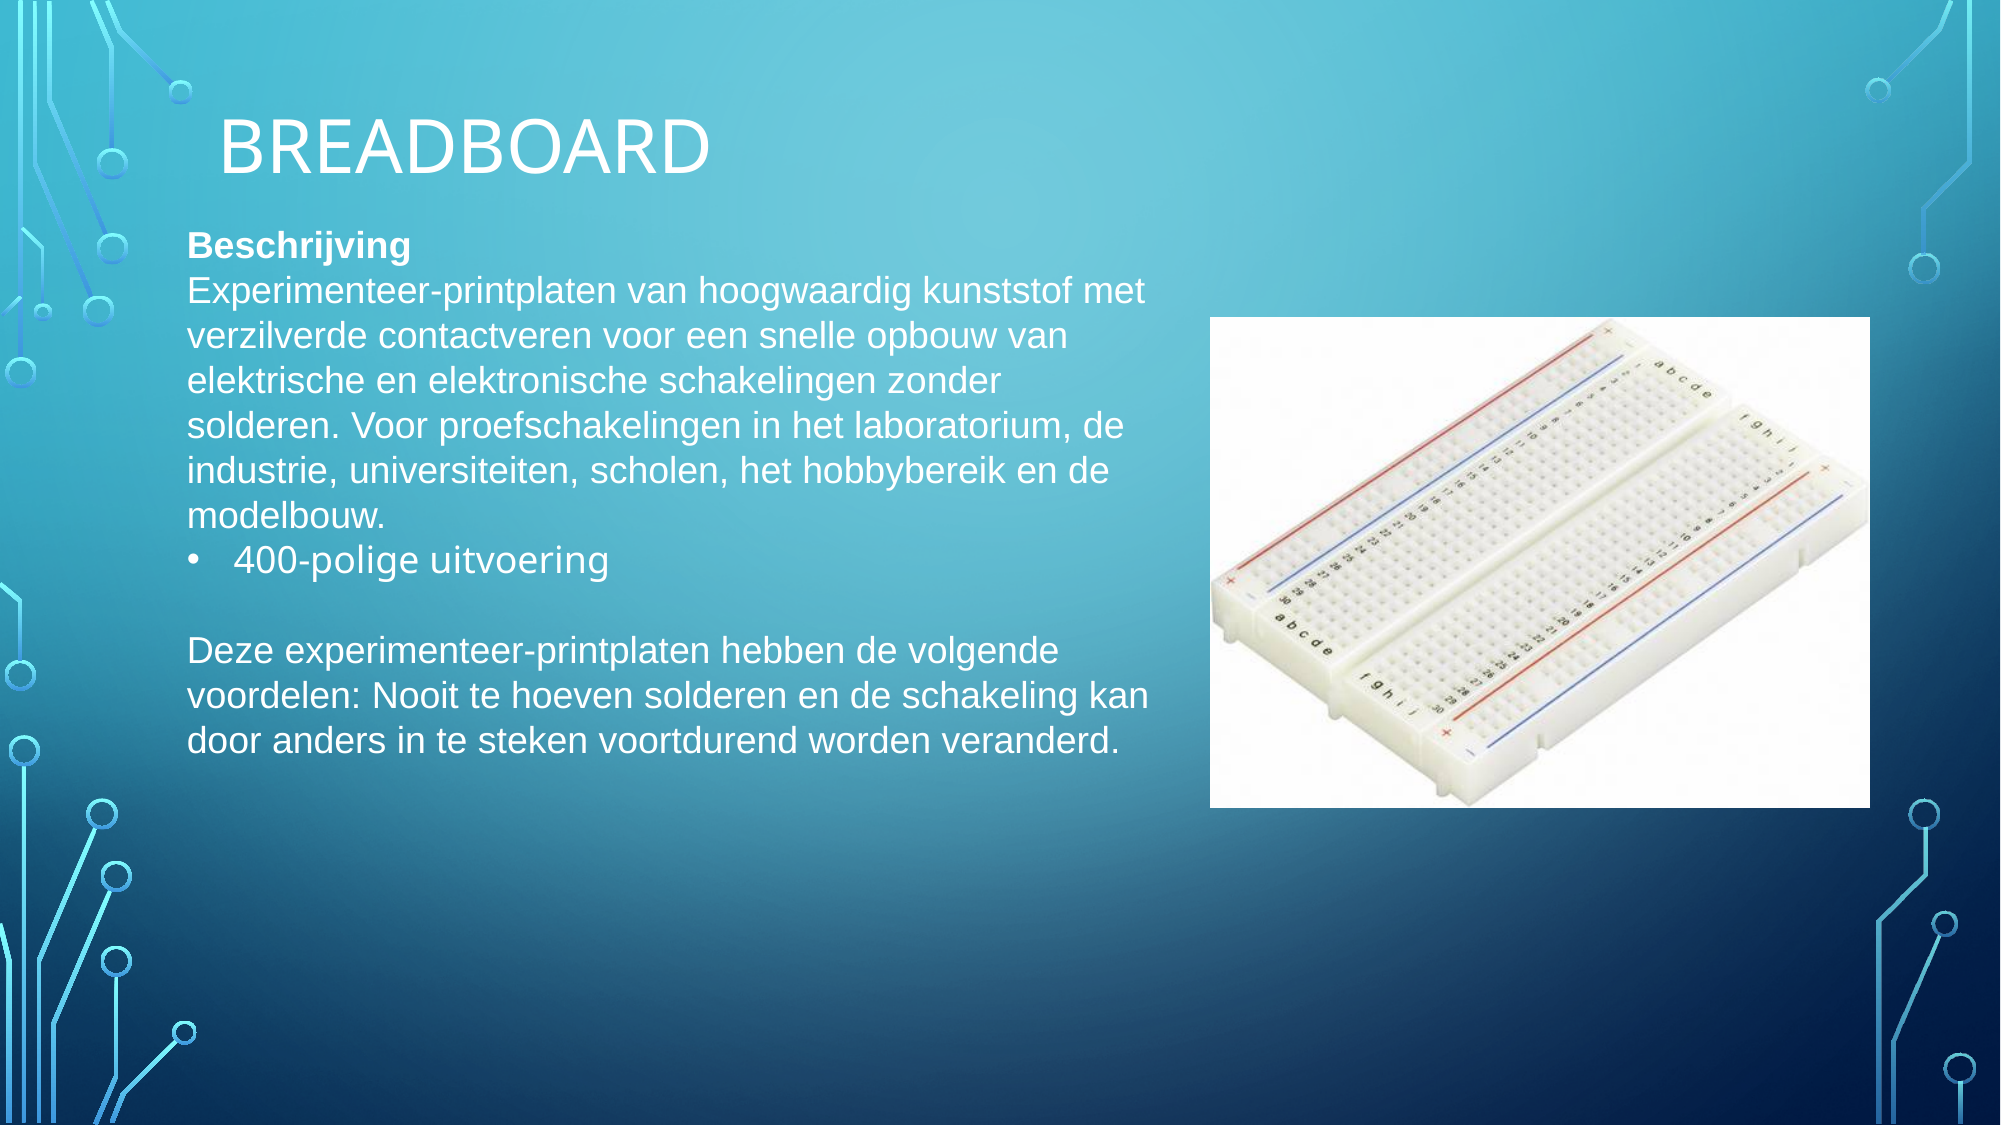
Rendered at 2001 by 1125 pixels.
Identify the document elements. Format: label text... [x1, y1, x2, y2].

title Breadboard [202, 28, 1828, 271]
text_box Beschrijving Experimenteer-printplaten van hoogwaardig kunststof met verzilverde contactveren voor een snelle opbouw van elektrische en elektronische schakelingen zonder solderen. Voor proefschakelingen in het laboratorium, de industrie, universiteiten, scholen, het hobbybereik en de modelbouw. 400-polige uitvoering Deze experimenteer-printplaten hebben de volgende voordelen: Nooit te hoeven solderen en de schakeling kan door anders in te steken voortdurend worden veranderd. [172, 214, 1173, 769]
picture [1209, 317, 1871, 808]
